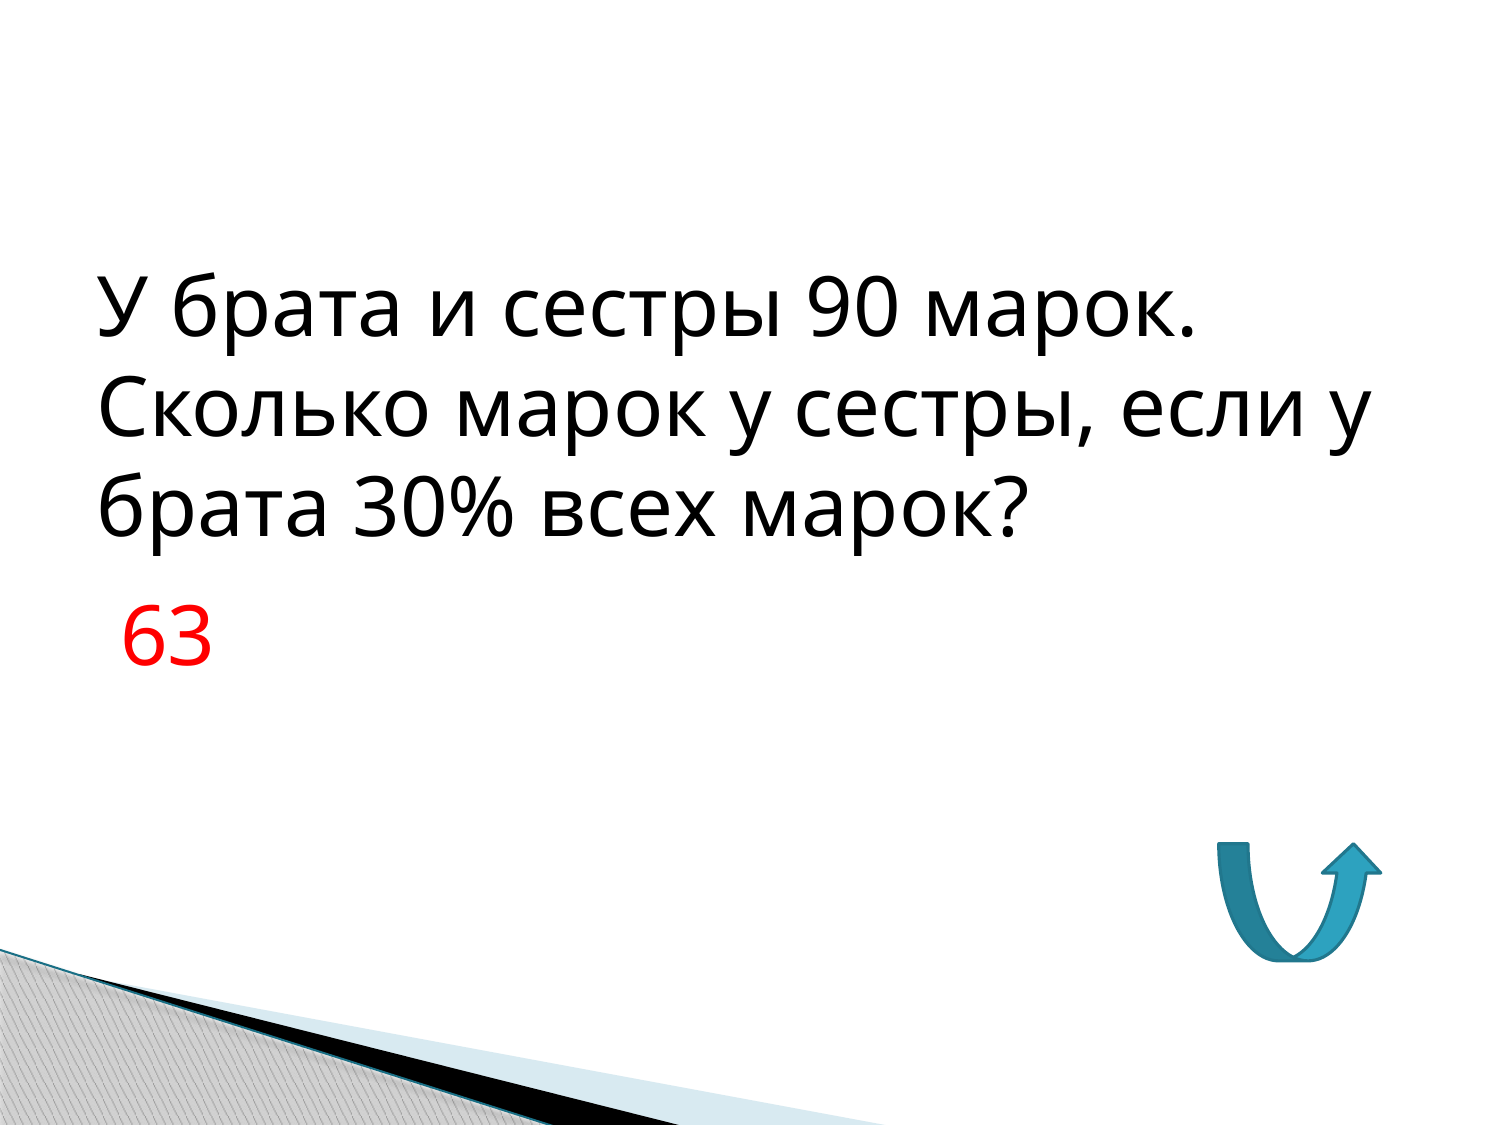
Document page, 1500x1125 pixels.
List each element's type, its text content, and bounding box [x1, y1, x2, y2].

text_box У брата и сестры 90 марок. Сколько марок у сестры, если у брата 30% всех марок? [82, 246, 1395, 561]
text_box 63 [105, 574, 797, 689]
text_box [1217, 842, 1383, 963]
